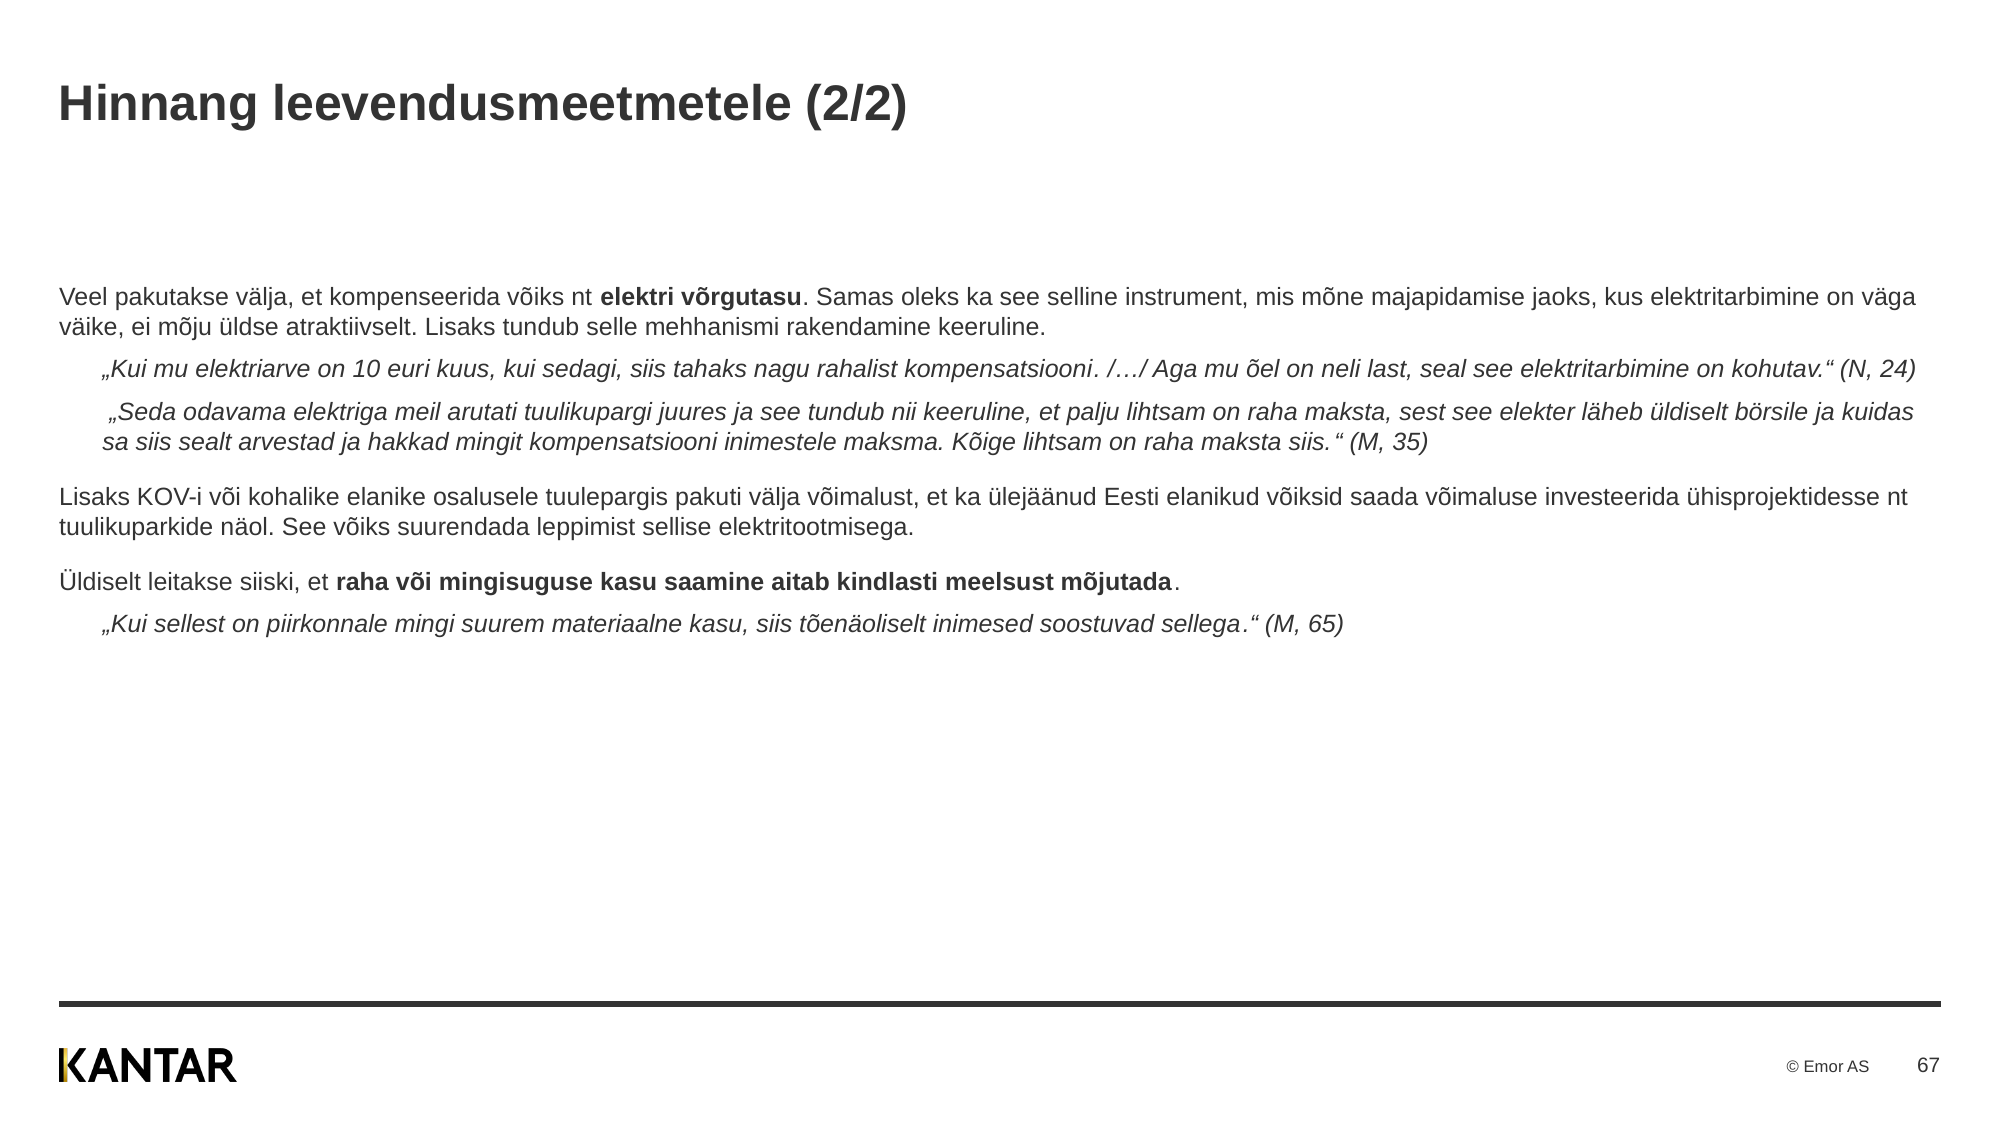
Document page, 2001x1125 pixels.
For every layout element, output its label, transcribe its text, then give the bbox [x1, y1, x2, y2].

picture [59, 1048, 237, 1082]
title Hinnang leevendusmeetmetele (2/2) [59, 70, 1941, 137]
list Veel pakutakse välja, et kompenseerida võiks nt elektri võrgutasu. Samas oleks ka see selline instrument, mis mõne majapidamise jaoks, kus elektritarbimine on väga väike, ei mõju üldse atraktiivselt. Lisaks tundub selle mehhanismi rakendamine keeruline. „Kui mu elektriarve on 10 euri kuus, kui sedagi, siis tahaks nagu rahalist kompensatsiooni. /…/ Aga mu õel on neli last, seal see elektritarbimine on kohutav.“ (N, 24) „Seda odavama elektriga meil arutati tuulikupargi juures ja see tundub nii keeruline, et palju lihtsam on raha maksta, sest see elekter läheb üldiselt börsile ja kuidas sa siis sealt arvestad ja hakkad mingit kompensatsiooni inimestele maksma. Kõige lihtsam on raha maksta siis.“ (M, 35) Lisaks KOV-i või kohalike elanike osalusele tuulepargis pakuti välja võimalust, et ka ülejäänud Eesti elanikud võiksid saada võimaluse investeerida ühisprojektidesse nt tuulikuparkide näol. See võiks suurendada leppimist sellise elektritootmisega. Üldiselt leitakse siiski, et raha või mingisuguse kasu saamine aitab kindlasti meelsust mõjutada. „Kui sellest on piirkonnale mingi suurem materiaalne kasu, siis tõenäoliselt inimesed soostuvad sellega.“ (M, 65) [59, 280, 1940, 937]
slide_number 67 [1780, 1048, 1941, 1081]
